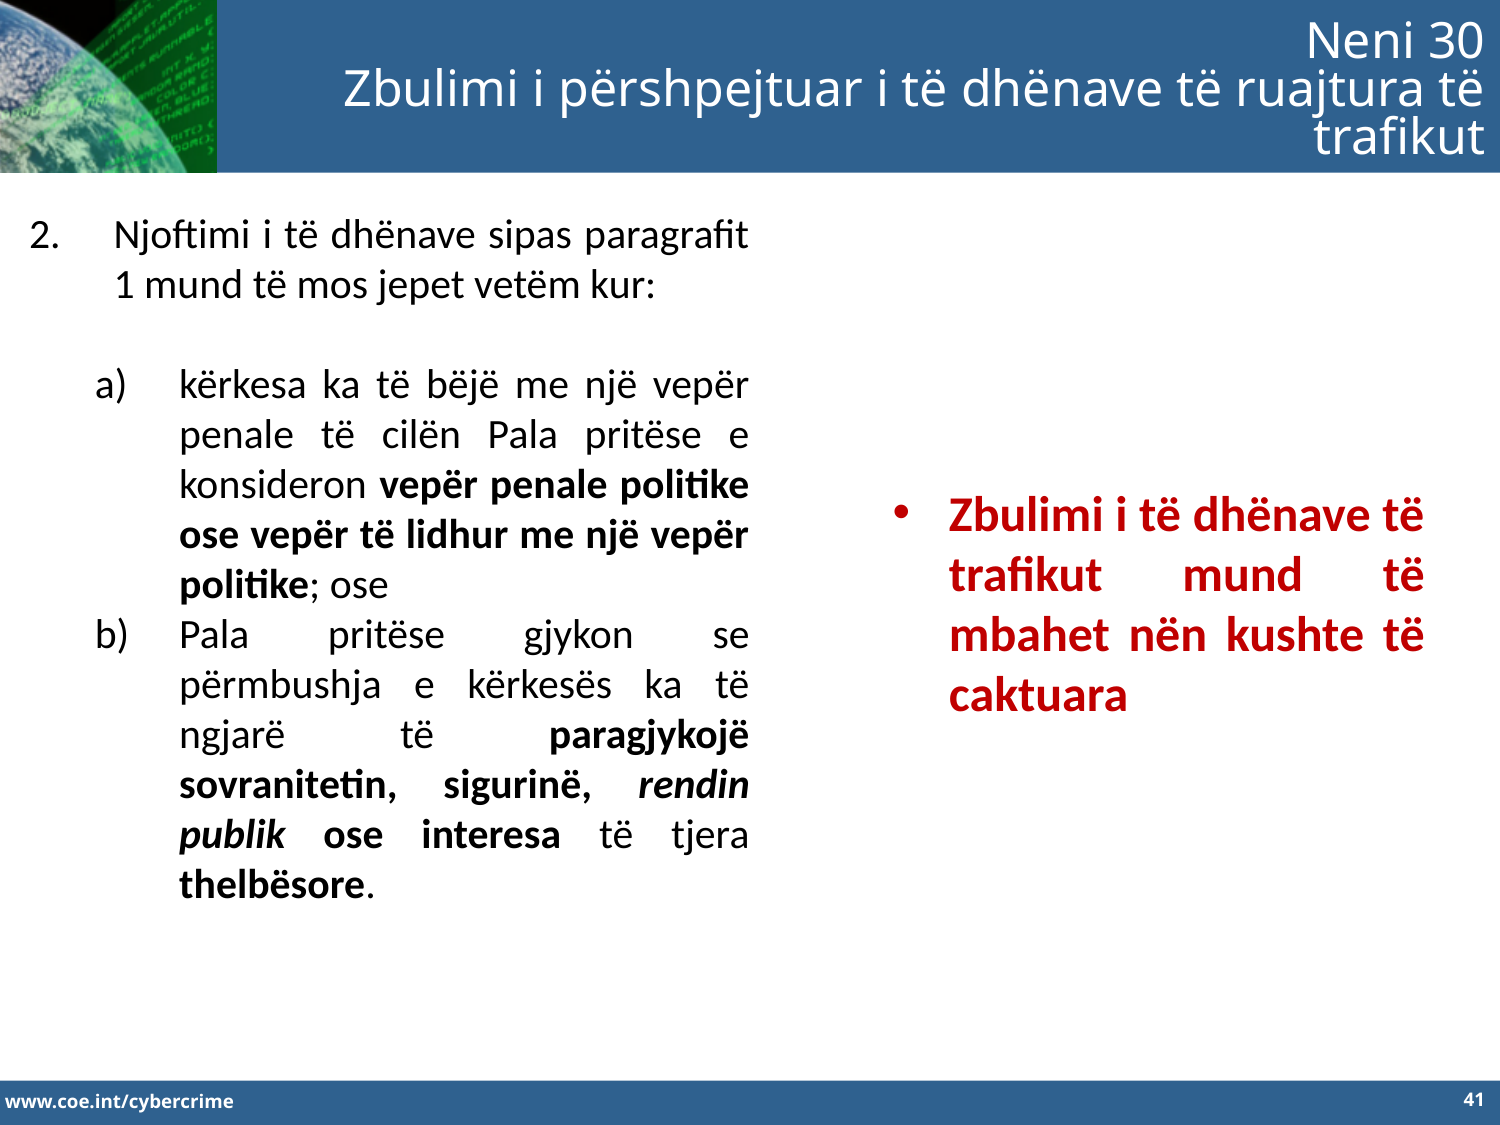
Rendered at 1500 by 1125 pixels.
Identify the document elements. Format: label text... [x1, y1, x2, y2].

picture [0, 1, 217, 173]
text_box Njoftimi i të dhënave sipas paragrafit 1 mund të mos jepet vetëm kur: kërkesa ka të bëjë me një vepër penale të cilën Pala pritëse e konsideron vepër penale politike ose vepër të lidhur me një vepër politike; ose Pala pritëse gjykon se përmbushja e kërkesës ka të ngjarë të paragjykojë sovranitetin, sigurinë, rendin publik ose interesa të tjera thelbësore. [14, 199, 765, 915]
slide_number 41 [1149, 1079, 1500, 1125]
text_box Neni 30 Zbulimi i përshpejtuar i të dhënave të ruajtura të trafikut [254, 15, 1500, 168]
text_box Zbulimi i të dhënave të trafikut mund të mbahet nën kushte të caktuara [877, 474, 1440, 729]
